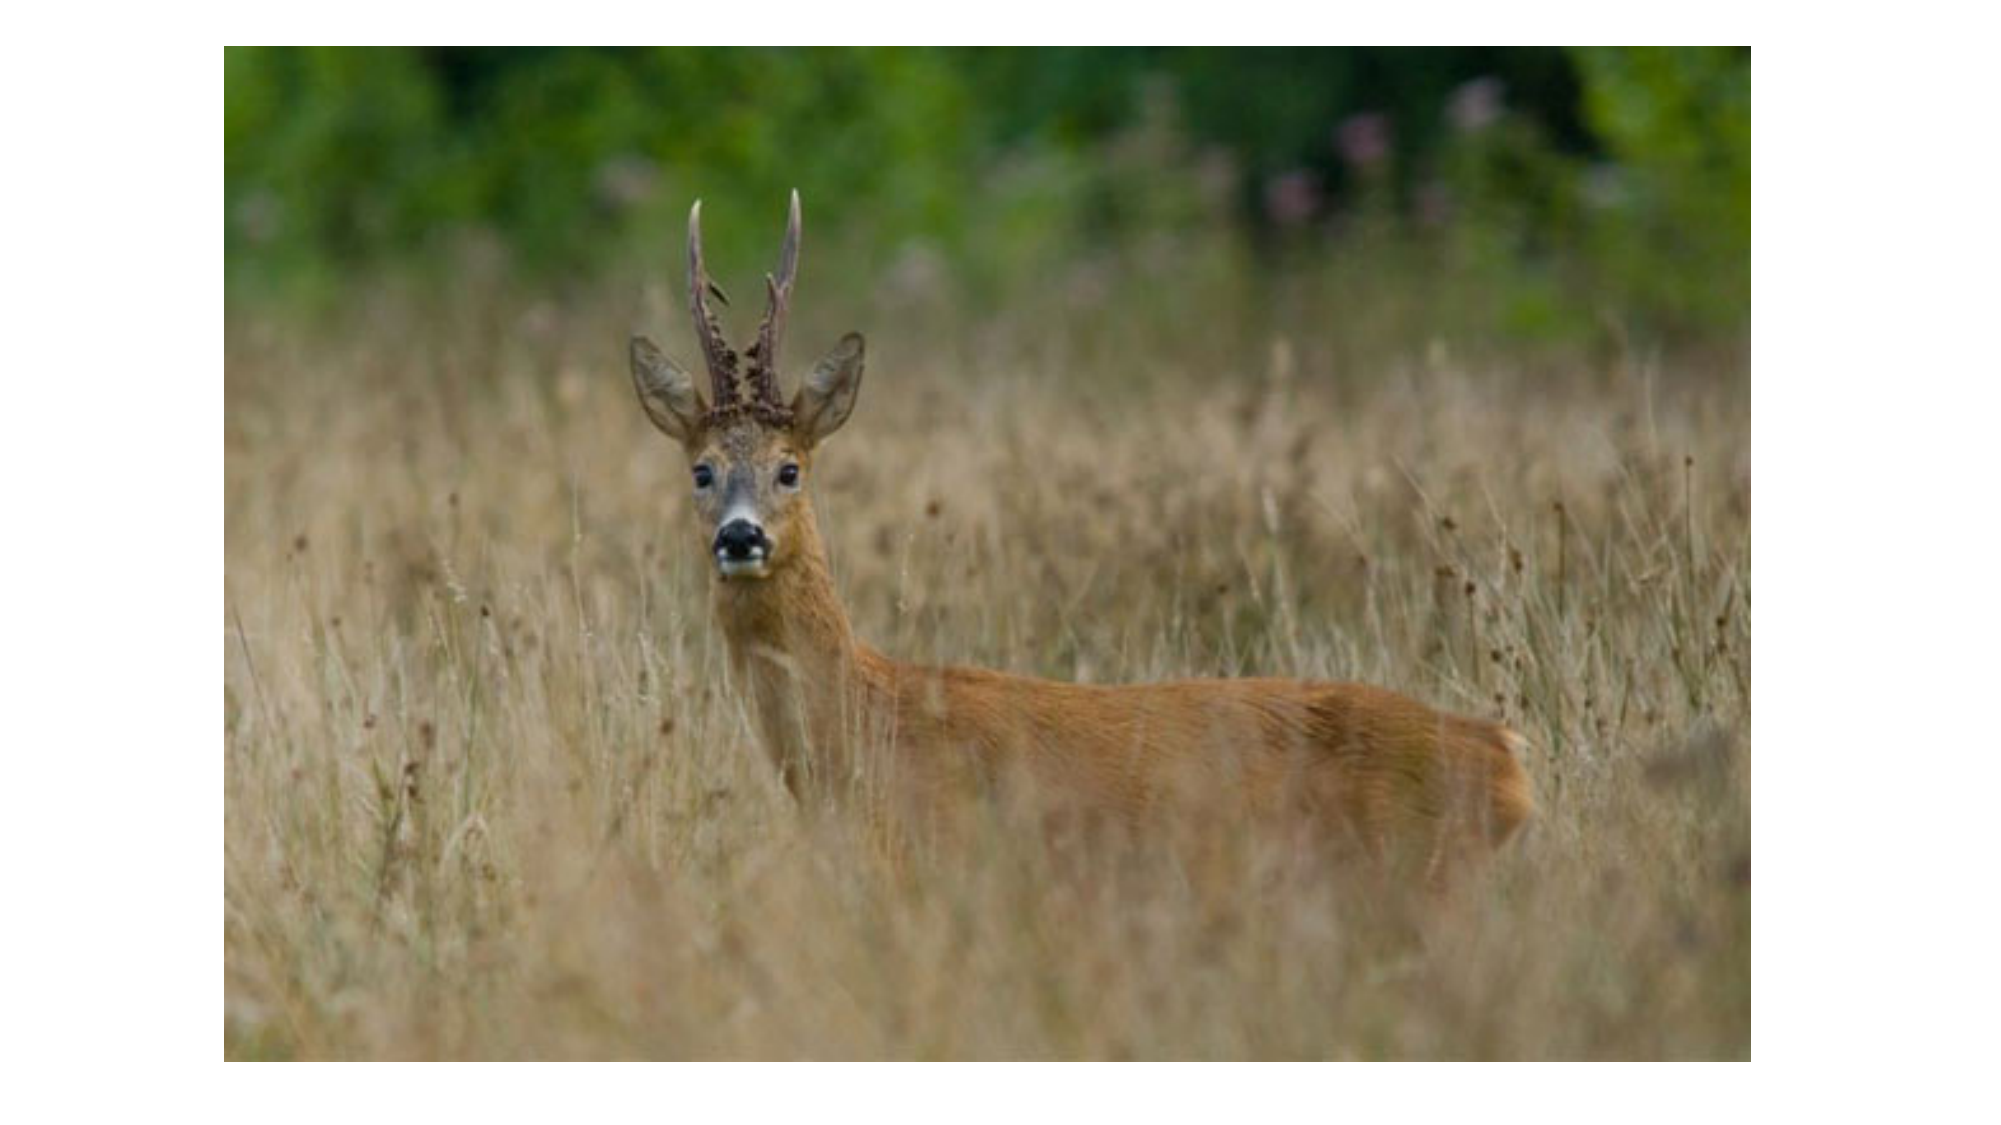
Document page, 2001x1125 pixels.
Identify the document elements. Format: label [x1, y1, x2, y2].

picture [224, 46, 1751, 1062]
